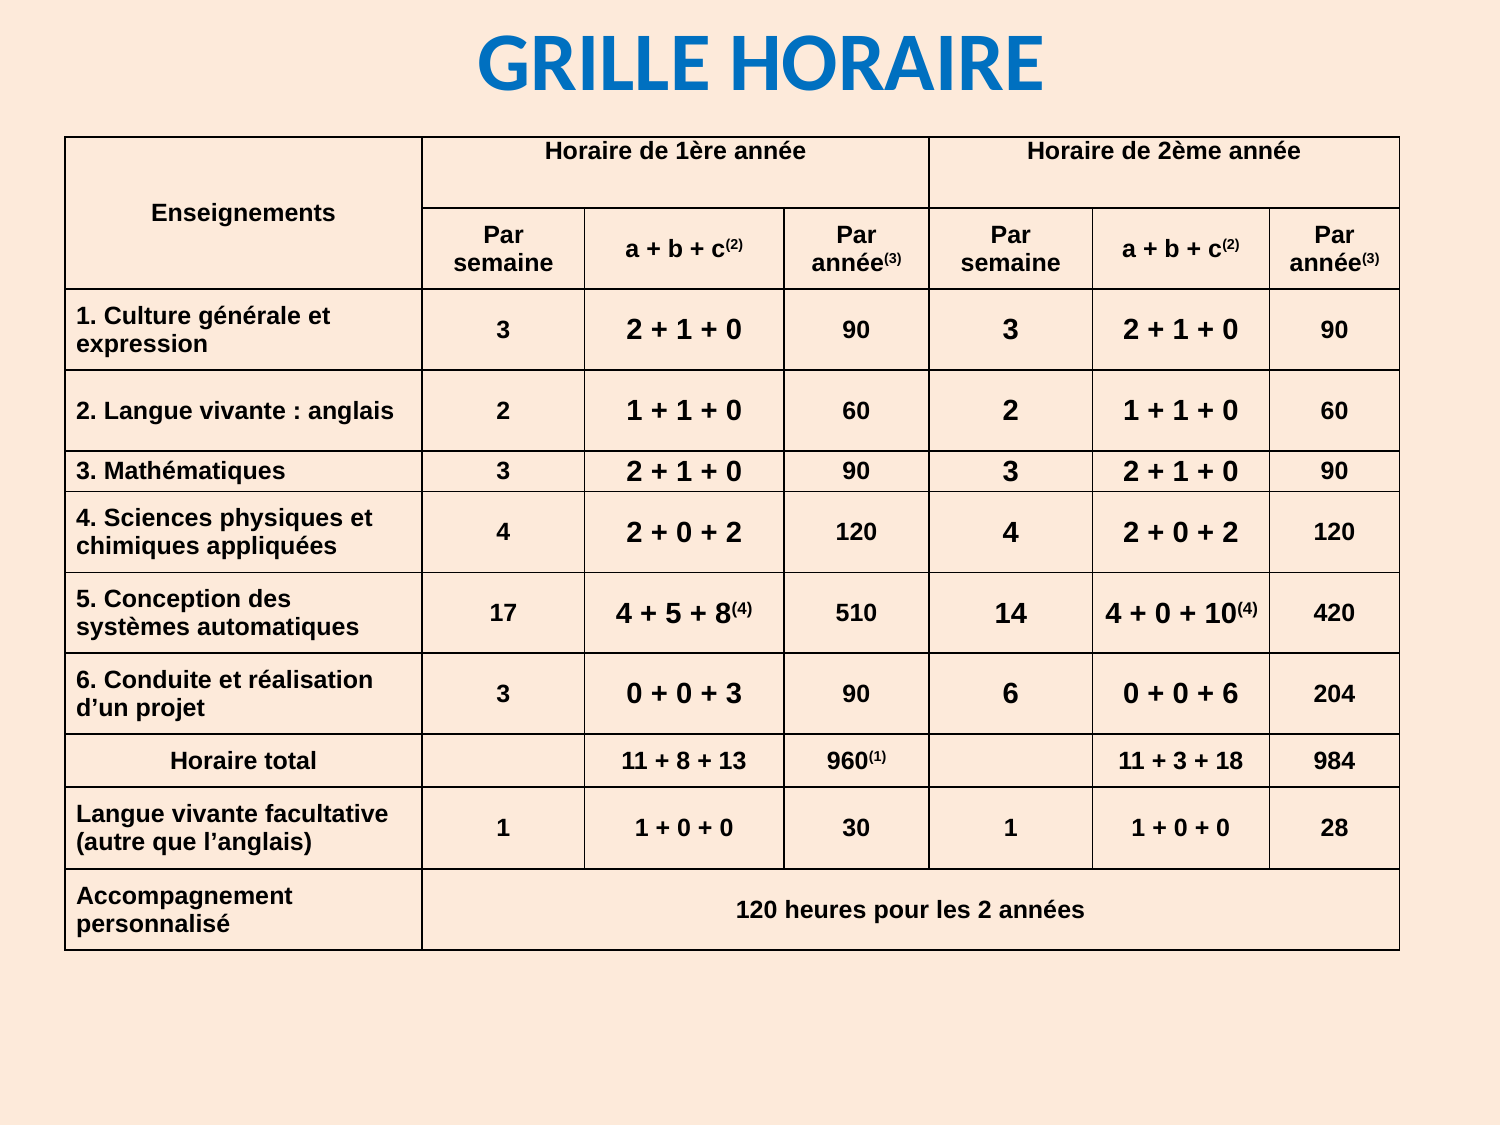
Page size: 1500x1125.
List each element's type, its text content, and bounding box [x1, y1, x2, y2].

table_cell Accompagnement personnalisé [66, 870, 421, 949]
table_cell 2. Langue vivante : anglais [66, 371, 421, 450]
table_header Horaire de 2ème année [930, 138, 1399, 207]
table_cell 4 [930, 492, 1092, 572]
table_cell 90 [1270, 290, 1399, 369]
table_cell 1 [930, 788, 1092, 868]
table_cell Par année(3) [785, 209, 928, 288]
table_cell 2 + 1 + 0 [585, 452, 783, 491]
table_cell 17 [423, 573, 584, 652]
table_cell 204 [1270, 654, 1399, 733]
table_cell 2 + 1 + 0 [585, 290, 783, 369]
table_cell 1. Culture générale et expression [66, 290, 421, 369]
table_cell 0 + 0 + 3 [585, 654, 783, 733]
table_cell 120 [1270, 492, 1399, 572]
table_cell 4 + 0 + 10(4) [1093, 573, 1269, 652]
table_cell 28 [1270, 788, 1399, 868]
table_cell 1 + 0 + 0 [585, 788, 783, 868]
table_cell 30 [785, 788, 928, 868]
table_cell 90 [785, 452, 928, 491]
table_cell 120 [785, 492, 928, 572]
table_cell [423, 735, 584, 786]
table_cell 984 [1270, 735, 1399, 786]
table_cell 90 [1270, 452, 1399, 491]
table_cell 4 [423, 492, 584, 572]
table_cell 4. Sciences physiques et chimiques appliquées [66, 492, 421, 572]
table_cell 960(1) [785, 735, 928, 786]
table_cell 4 + 5 + 8(4) [585, 573, 783, 652]
table_cell 0 + 0 + 6 [1093, 654, 1269, 733]
table_cell [930, 735, 1092, 786]
table_cell 2 + 0 + 2 [585, 492, 783, 572]
table_cell 14 [930, 573, 1092, 652]
table_cell 6. Conduite et réalisation d’un projet [66, 654, 421, 733]
table_cell 3. Mathématiques [66, 452, 421, 491]
table_cell 3 [930, 452, 1092, 491]
table_cell 90 [785, 290, 928, 369]
table_cell 3 [423, 654, 584, 733]
table_cell 11 + 8 + 13 [585, 735, 783, 786]
table_cell 2 + 1 + 0 [1093, 452, 1269, 491]
table_cell 2 [423, 371, 584, 450]
table_cell 1 + 1 + 0 [585, 371, 783, 450]
table_cell Horaire total [66, 735, 421, 786]
table_cell Par année(3) [1270, 209, 1399, 288]
table_cell a + b + c(2) [1093, 209, 1269, 288]
table_cell 3 [423, 290, 584, 369]
table_cell 3 [930, 290, 1092, 369]
table_header Horaire de 1ère année [423, 138, 928, 207]
table_cell 5. Conception des systèmes automatiques [66, 573, 421, 652]
table_cell 1 + 0 + 0 [1093, 788, 1269, 868]
table_cell 60 [785, 371, 928, 450]
table_cell Langue vivante facultative (autre que l’anglais) [66, 788, 421, 868]
table_cell 120 heures pour les 2 années [423, 870, 1399, 949]
table_cell 11 + 3 + 18 [1093, 735, 1269, 786]
table_cell 2 [930, 371, 1092, 450]
table_cell 6 [930, 654, 1092, 733]
table_cell 3 [423, 452, 584, 491]
table_cell Par semaine [423, 209, 584, 288]
table_cell a + b + c(2) [585, 209, 783, 288]
table_cell 2 + 0 + 2 [1093, 492, 1269, 572]
table_cell 510 [785, 573, 928, 652]
table_cell 1 [423, 788, 584, 868]
table_cell 420 [1270, 573, 1399, 652]
table_cell 60 [1270, 371, 1399, 450]
table_cell 2 + 1 + 0 [1093, 290, 1269, 369]
text_box GRILLE HORAIRE [52, 0, 1471, 114]
table_cell 1 + 1 + 0 [1093, 371, 1269, 450]
table_cell 90 [785, 654, 928, 733]
table_header Enseignements [66, 138, 421, 288]
table_cell Par semaine [930, 209, 1092, 288]
